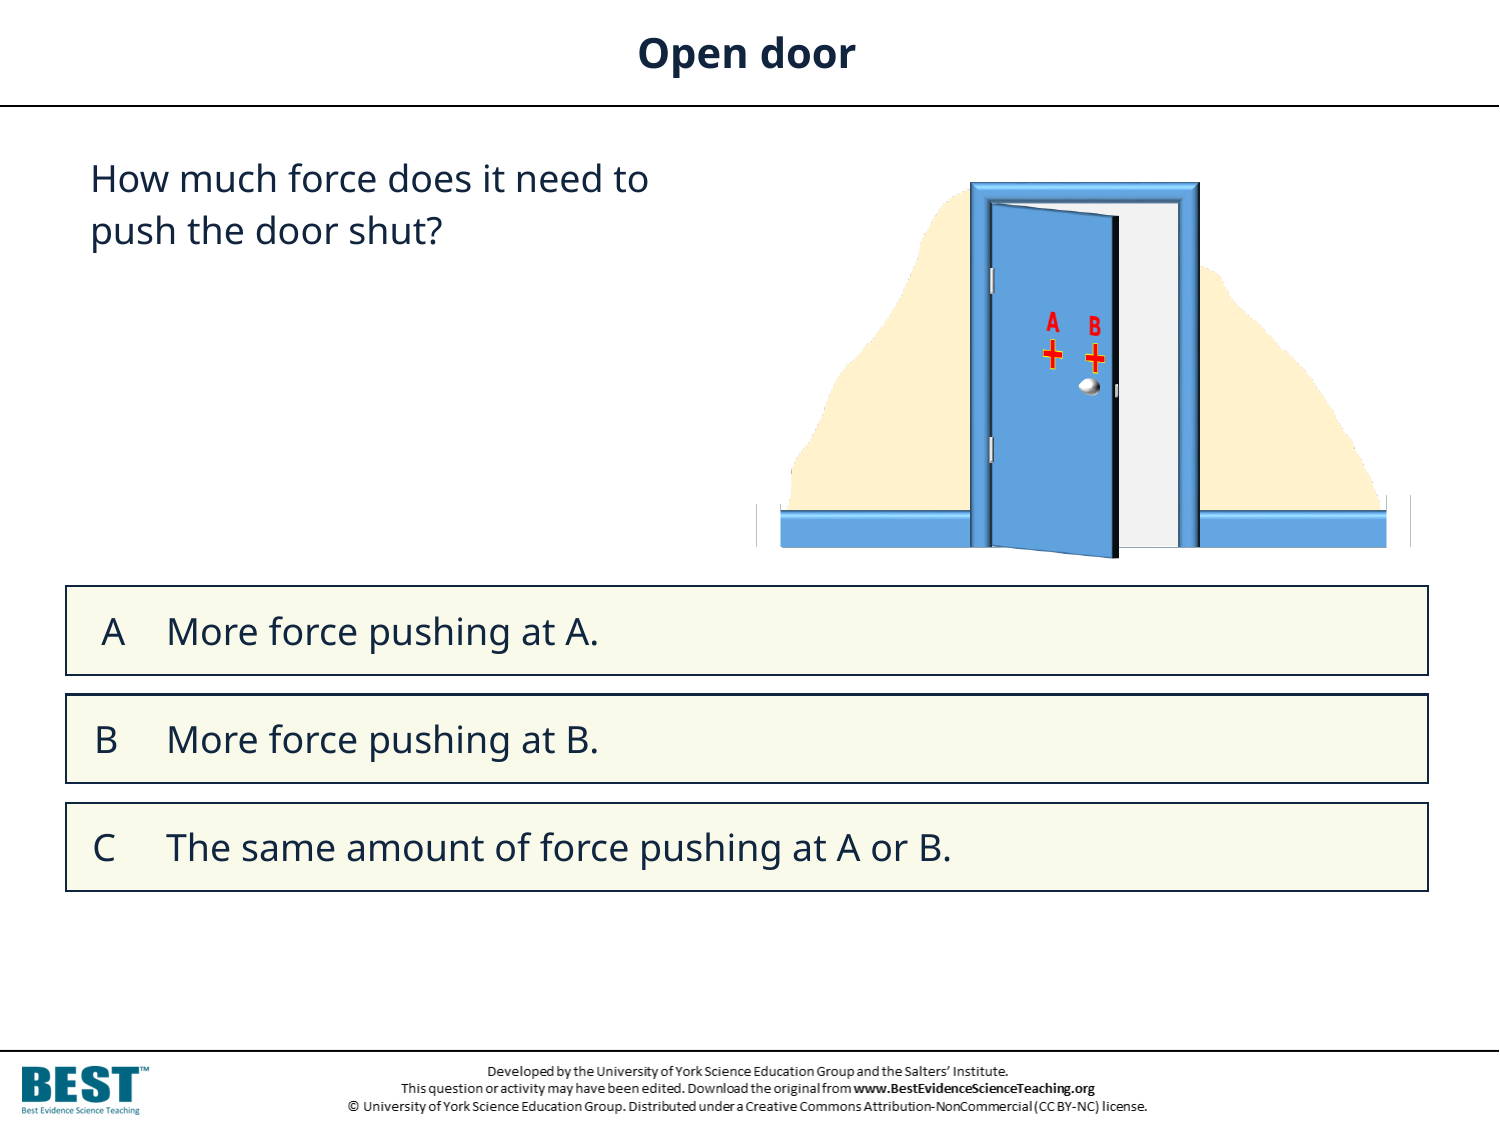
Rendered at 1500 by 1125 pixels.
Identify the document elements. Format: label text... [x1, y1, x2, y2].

picture [0, 105, 1500, 1125]
text_box Open door [23, 4, 1471, 99]
